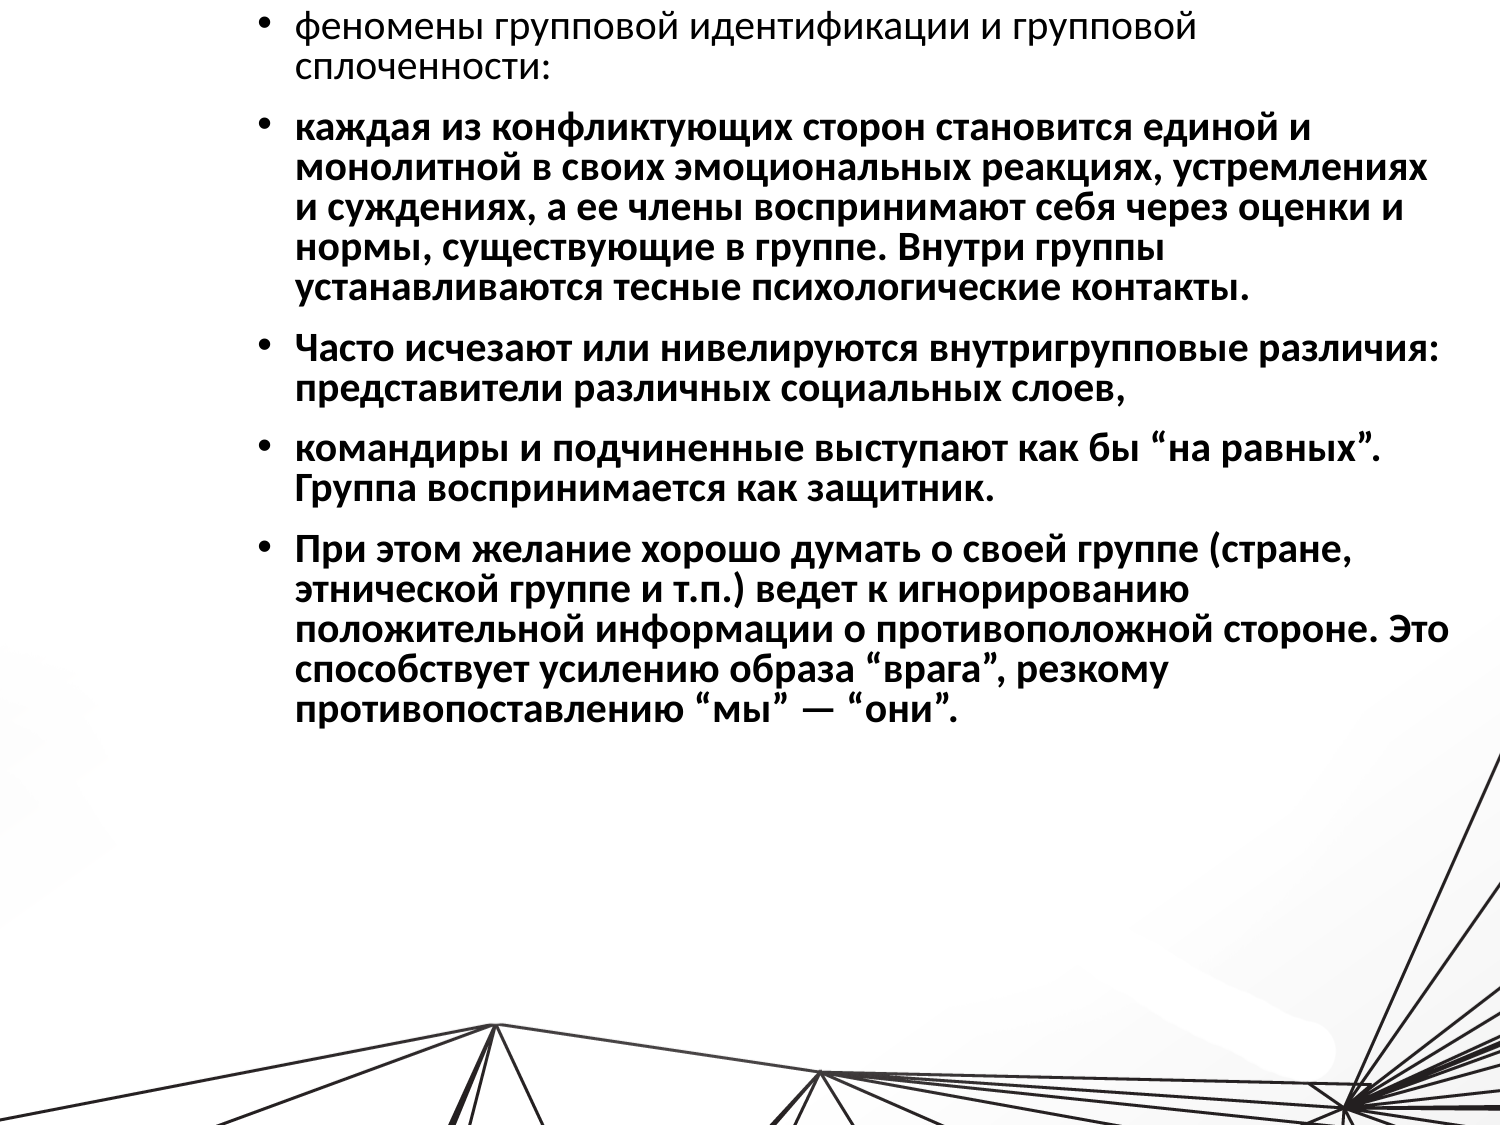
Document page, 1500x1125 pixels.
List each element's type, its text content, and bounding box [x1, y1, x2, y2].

list феномены групповой идентификации и групповой сплоченности: каждая из конфликтующих сторон становится единой и монолитной в своих эмоциональных реакциях, устремлениях и суждениях, а ее члены воспринимают себя через оценки и нормы, существующие в группе. Внутри группы устанавливаются тесные психологические контакты. Часто исчезают или нивелируются внутригрупповые различия: представители различных социальных слоев, командиры и подчиненные выступают как бы “на равных”. Группа воспринимается как защитник. При этом желание хорошо думать о своей группе (стране, этнической группе и т.п.) ведет к игнорированию положительной информации о противоположной стороне. Это способствует усилению образа “врага”, резкому противопоставлению “мы” — “они”. [241, 0, 1476, 1024]
picture [0, 0, 1500, 1125]
